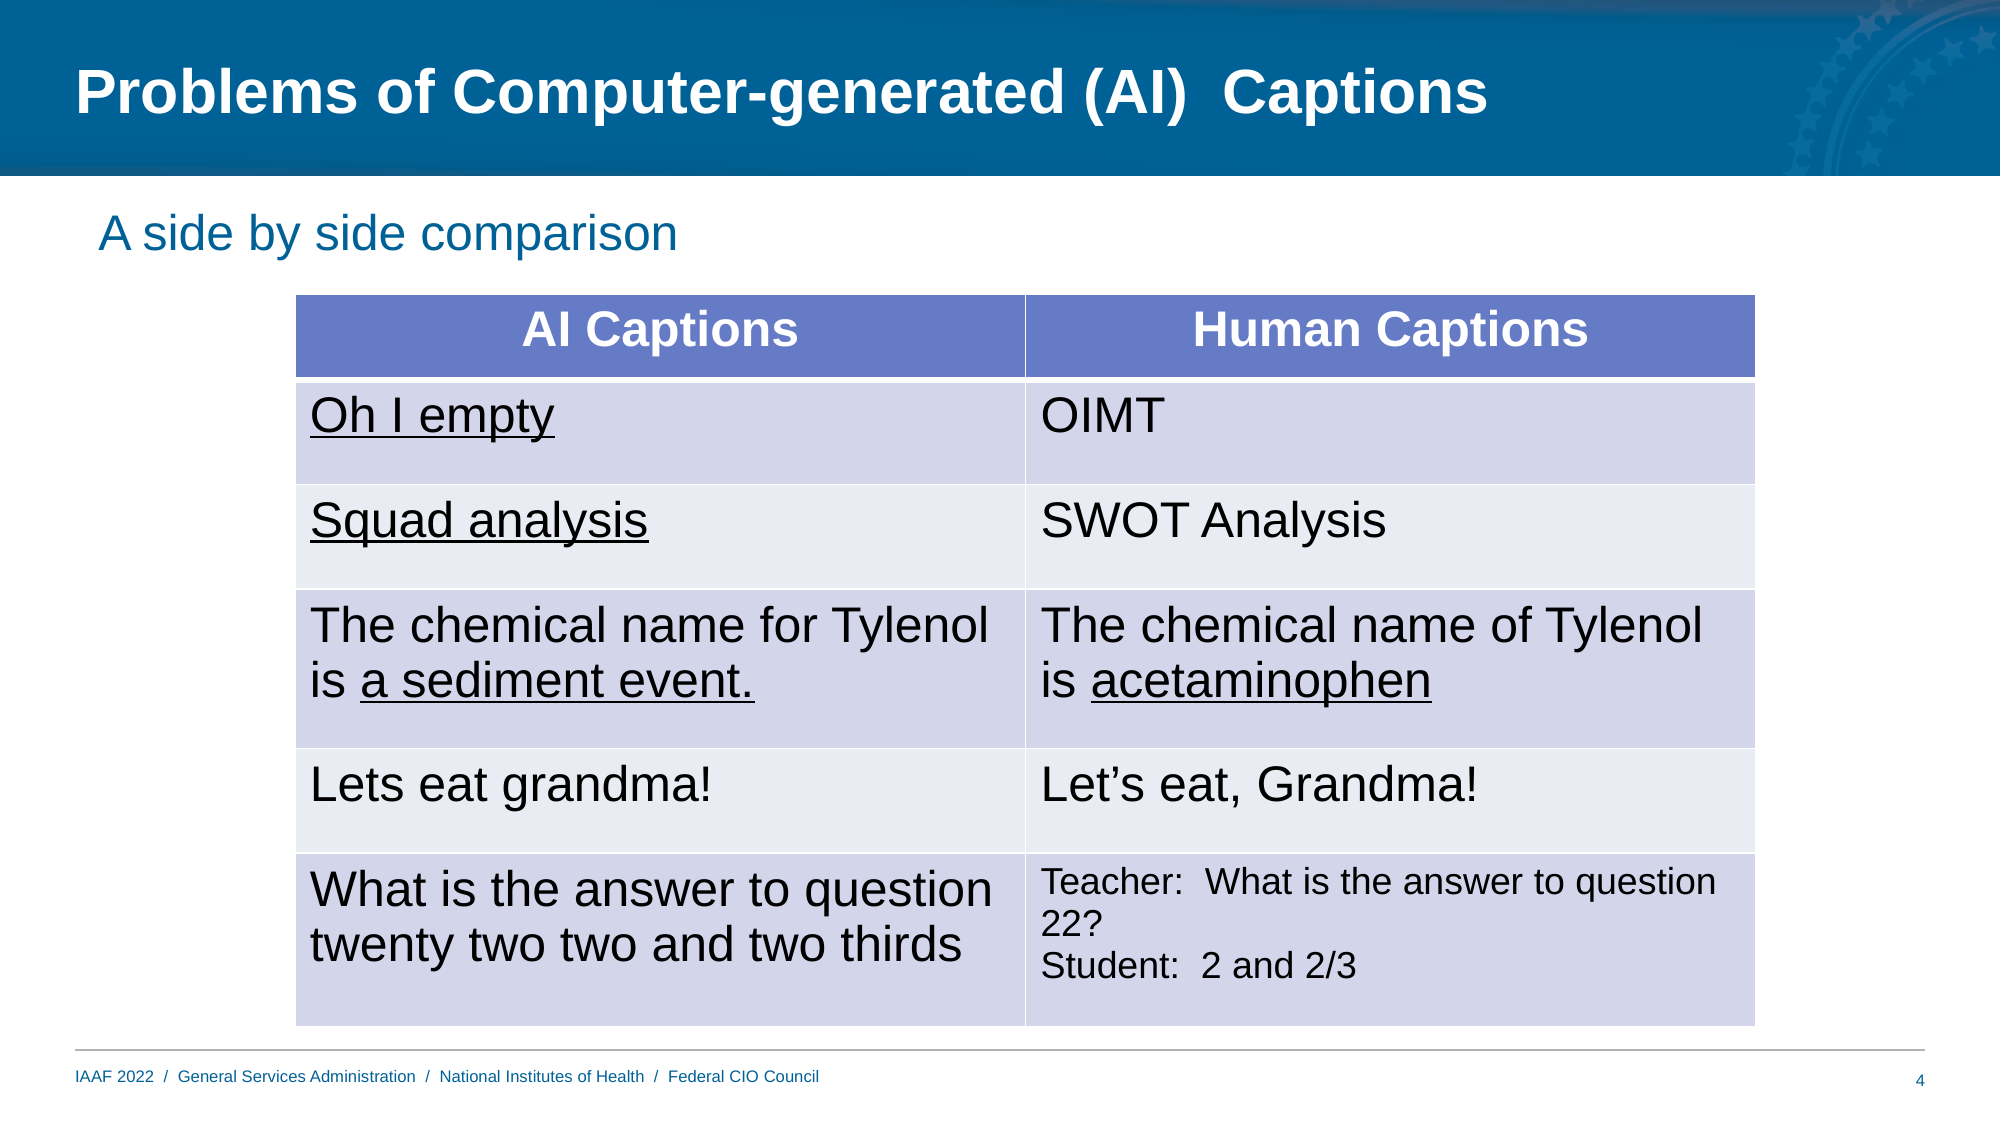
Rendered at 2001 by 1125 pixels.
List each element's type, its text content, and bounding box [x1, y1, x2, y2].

table_cell Oh I empty [296, 383, 1025, 484]
table_cell The chemical name for Tylenol is a sediment event. [296, 590, 1025, 748]
picture [0, 168, 666, 176]
table_cell Squad analysis [296, 485, 1025, 588]
list A side by side comparison [75, 192, 1925, 1003]
table_cell Let’s eat, Grandma! [1026, 749, 1755, 852]
slide_number 4 [1880, 1065, 1925, 1095]
table_cell OIMT [1026, 383, 1755, 484]
table_header Human Captions [1026, 295, 1755, 377]
table_cell What is the answer to question twenty two two and two thirds [296, 854, 1025, 1026]
table_cell Lets eat grandma! [296, 749, 1025, 852]
picture [0, 0, 2000, 176]
table_cell Teacher: What is the answer to question 22? Student: 2 and 2/3 [1026, 854, 1755, 1026]
table_header AI Captions [296, 295, 1025, 377]
table_cell SWOT Analysis [1026, 485, 1755, 588]
table_cell The chemical name of Tylenol is acetaminophen [1026, 590, 1755, 748]
title Problems of Computer-generated (AI) Captions [75, 52, 1800, 128]
